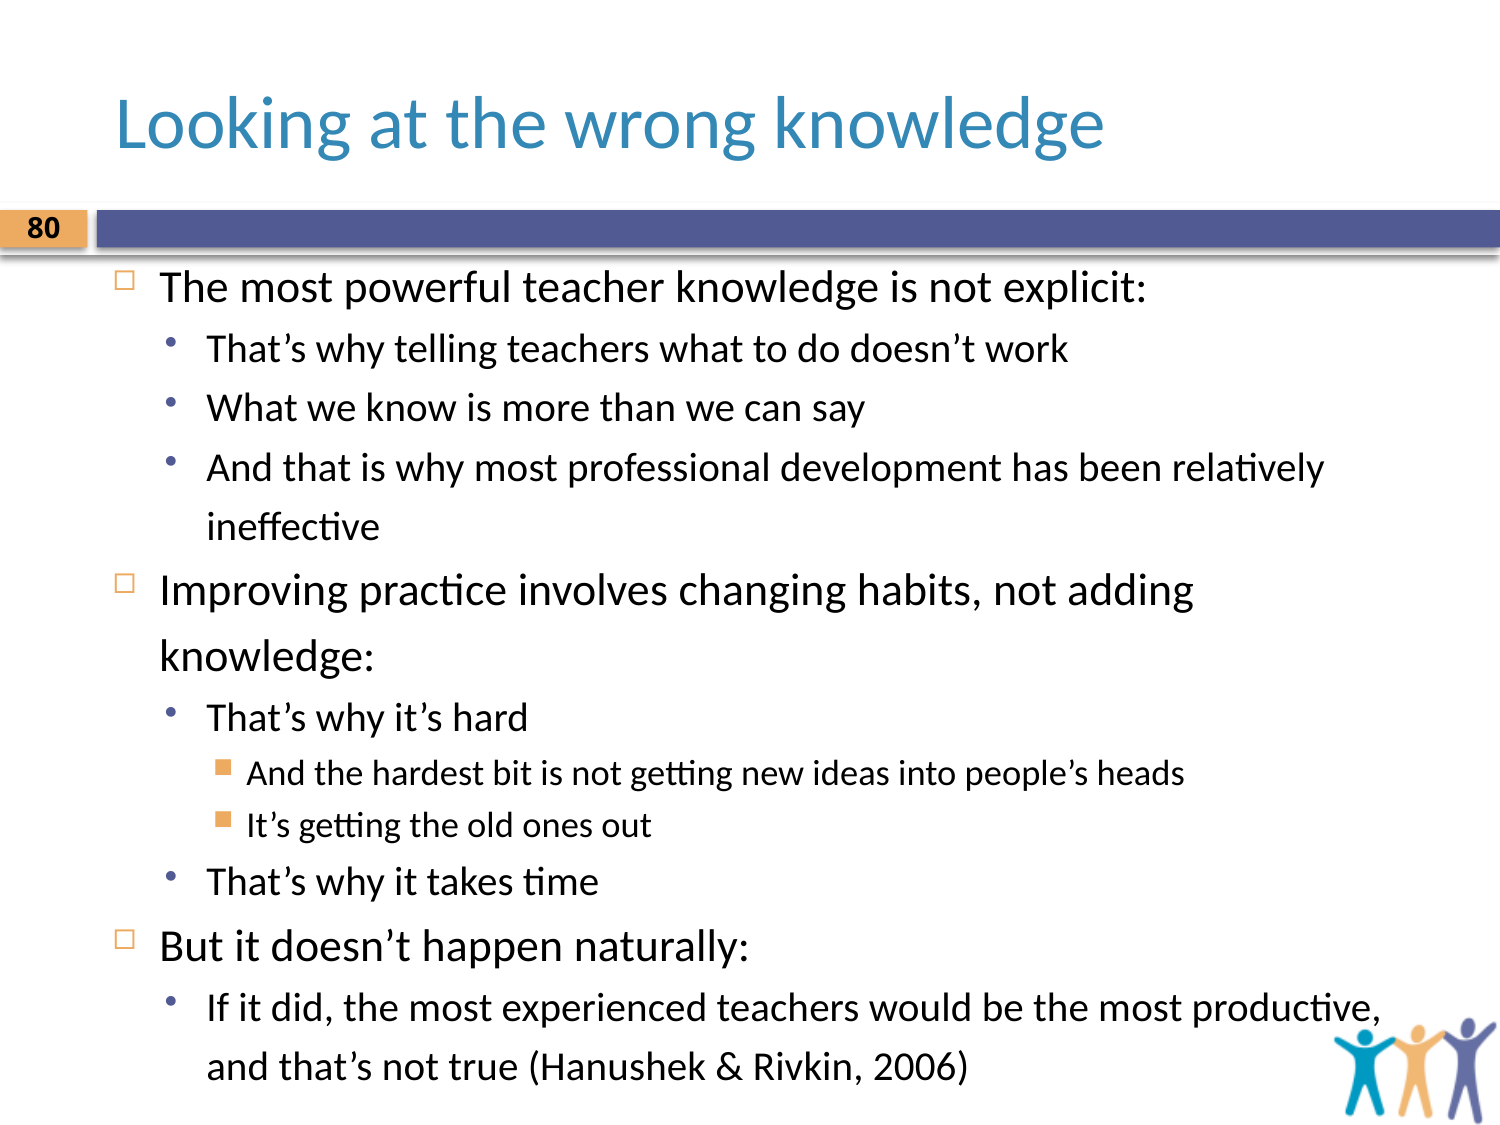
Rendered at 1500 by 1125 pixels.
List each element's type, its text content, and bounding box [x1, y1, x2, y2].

slide_number 80 [0, 208, 88, 249]
list The most powerful teacher knowledge is not explicit: That’s why telling teachers what to do doesn’t work What we know is more than we can say And that is why most professional development has been relatively ineffective Improving practice involves changing habits, not adding knowledge: That’s why it’s hard And the hardest bit is not getting new ideas into people’s heads It’s getting the old ones out That’s why it takes time But it doesn’t happen naturally: If it did, the most experienced teachers would be the most productive, and that’s not true (Hanushek & Rivkin, 2006) [97, 237, 1436, 1101]
title Looking at the wrong knowledge [100, 37, 1438, 200]
